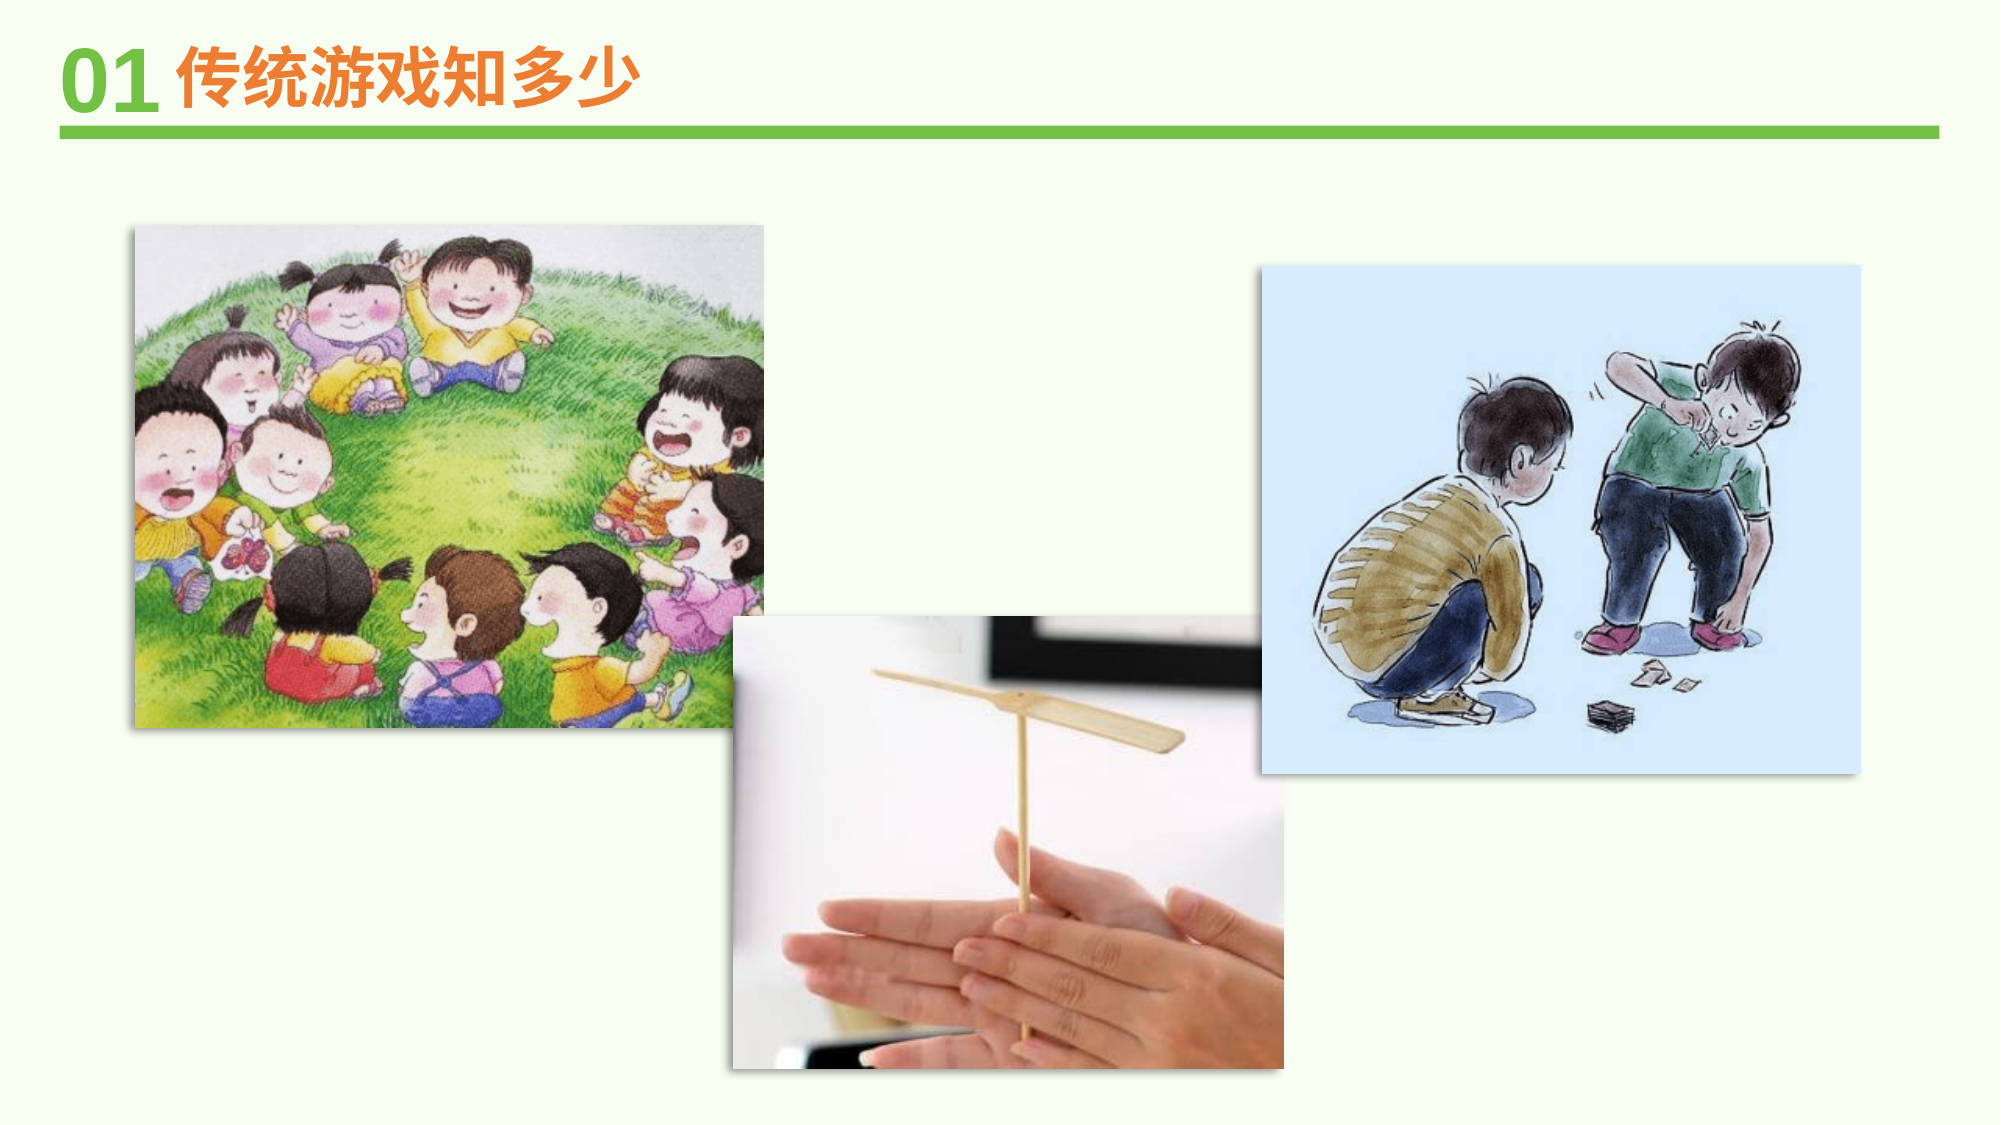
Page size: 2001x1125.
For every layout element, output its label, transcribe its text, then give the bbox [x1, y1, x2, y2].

text_box 传统游戏知多少 [160, 28, 699, 123]
picture [135, 225, 1861, 1069]
text_box [59, 125, 1940, 140]
text_box 01 [59, 24, 161, 125]
